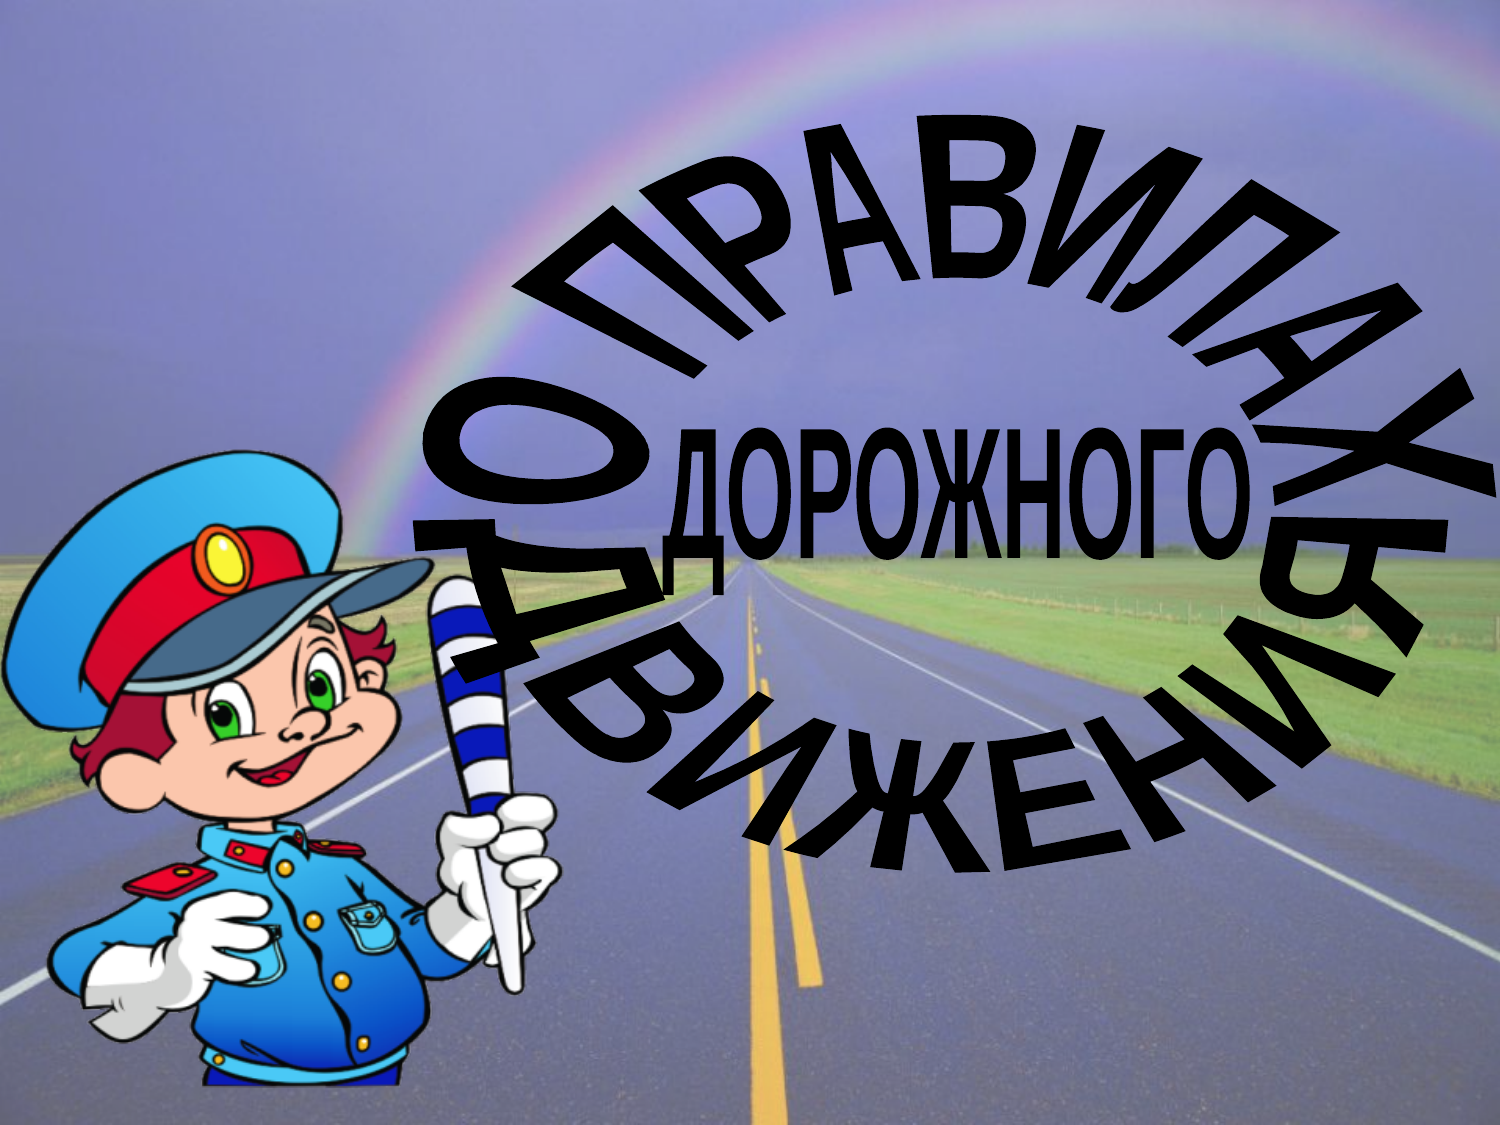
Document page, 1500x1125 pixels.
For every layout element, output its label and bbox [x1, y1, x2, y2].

picture [0, 449, 564, 1088]
